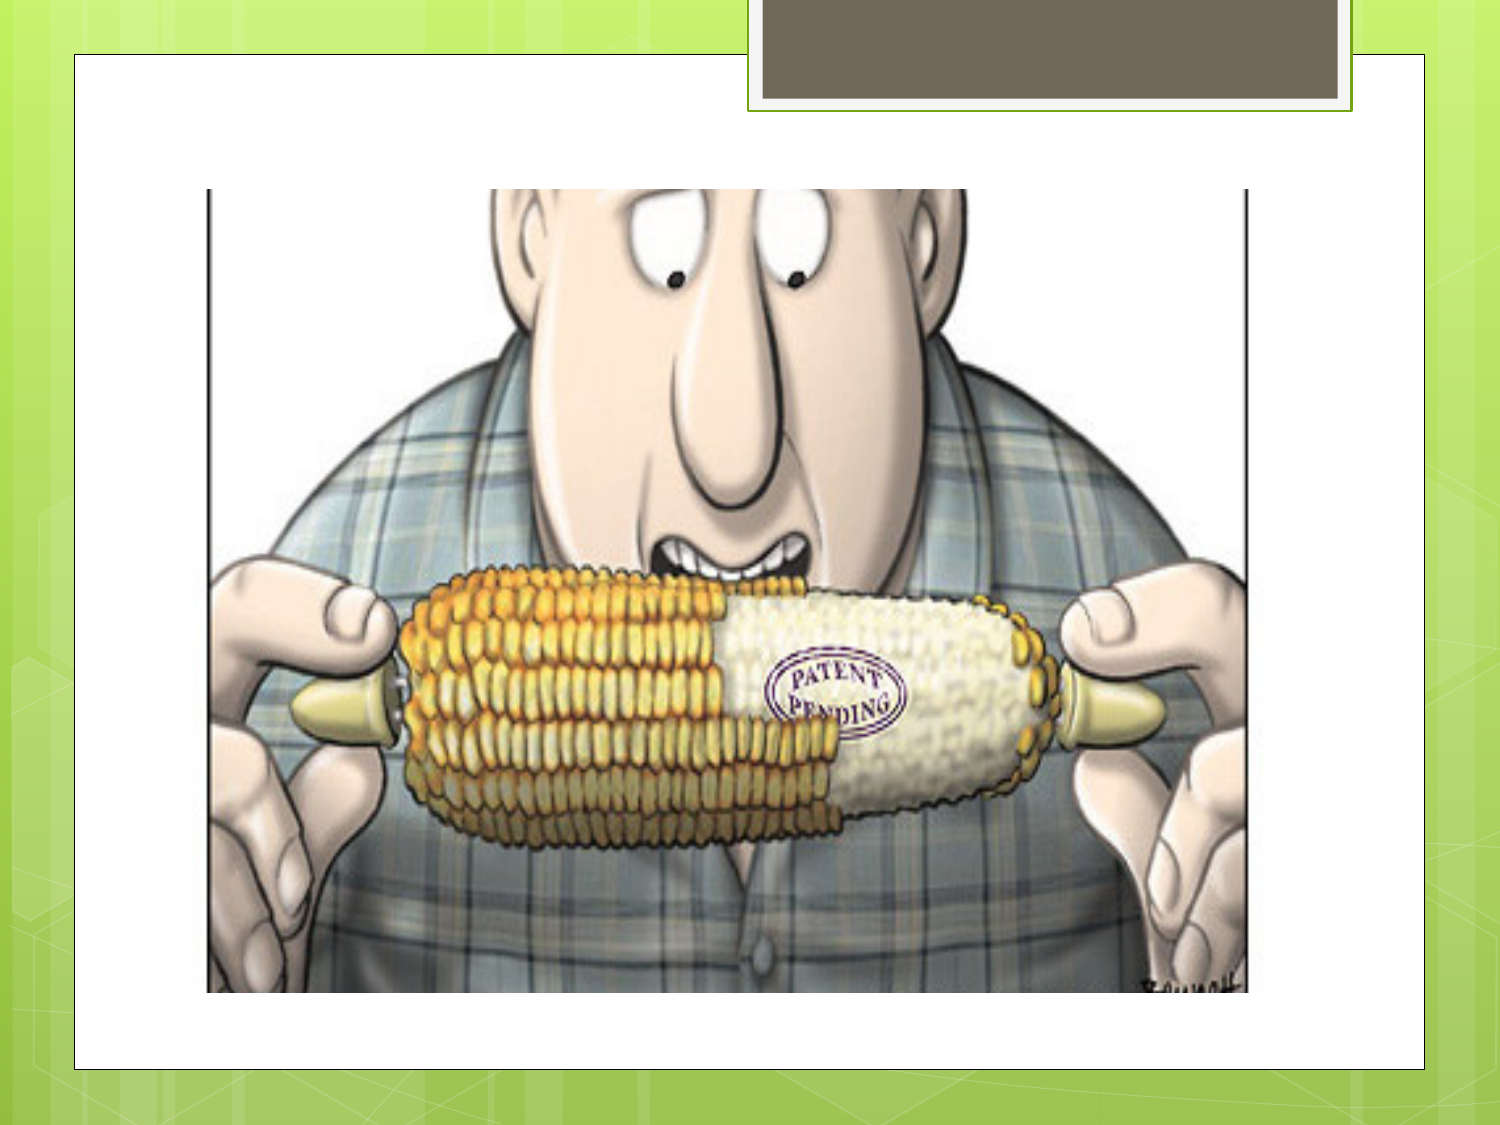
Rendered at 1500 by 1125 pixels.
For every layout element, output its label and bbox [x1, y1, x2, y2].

list [170, 188, 1284, 993]
